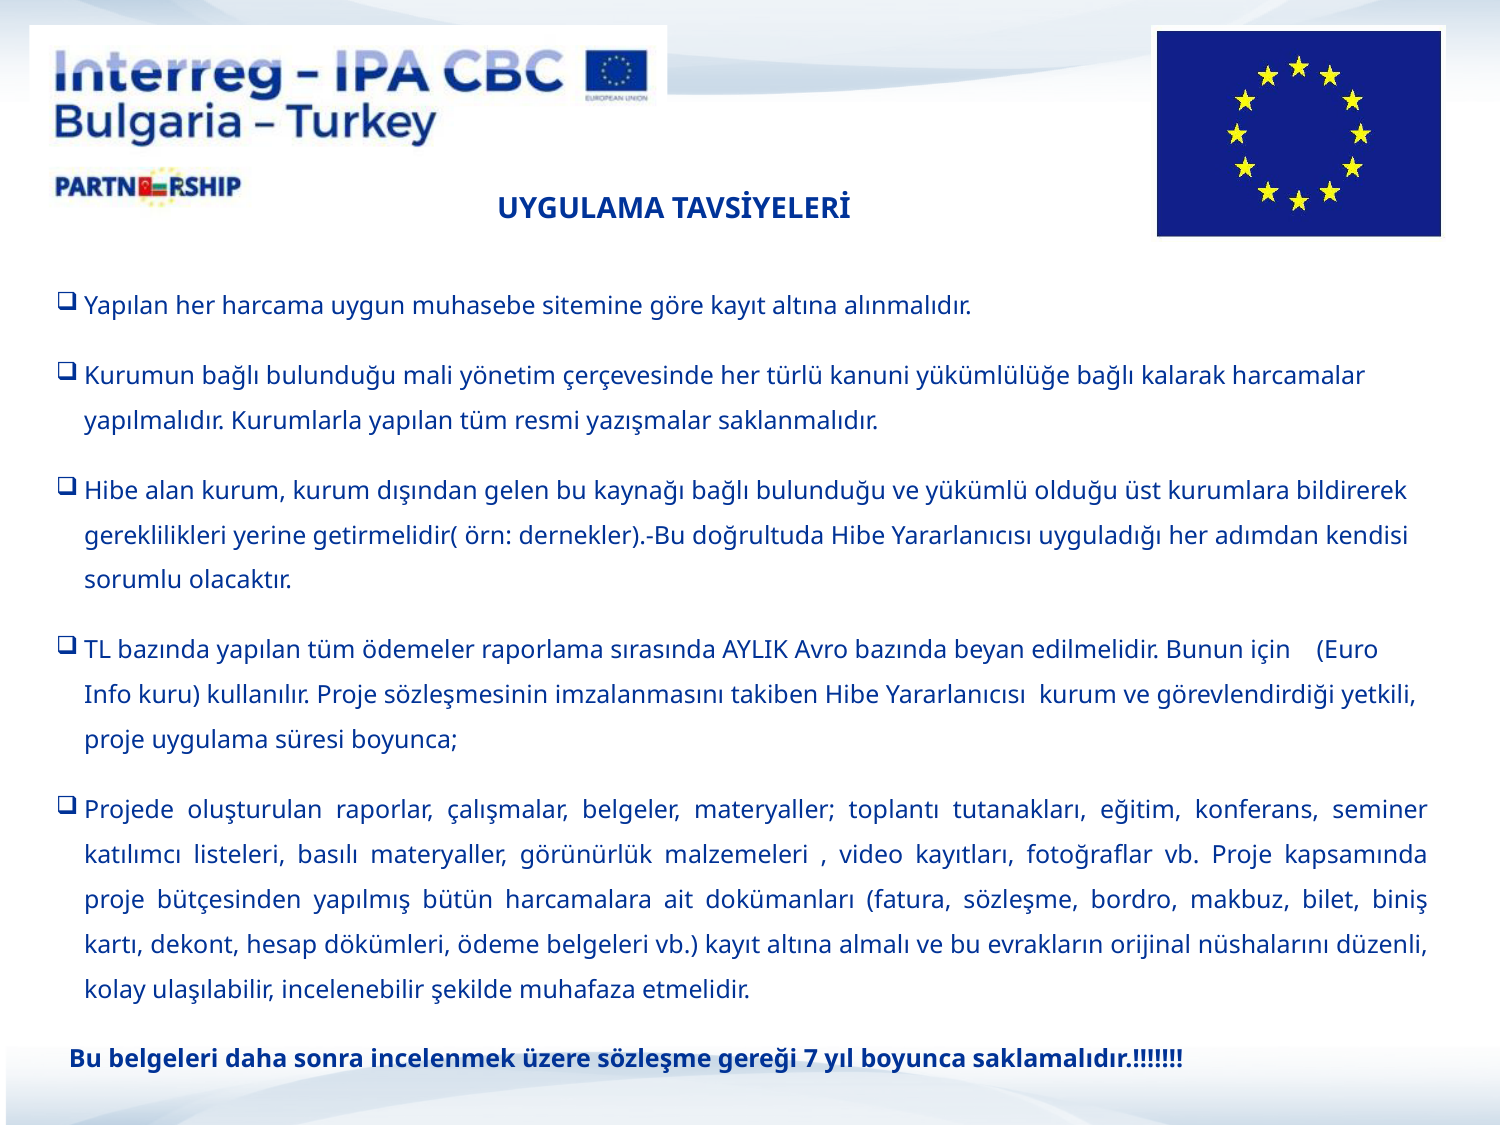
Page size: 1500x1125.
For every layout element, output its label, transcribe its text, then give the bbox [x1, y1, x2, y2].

text_box Yapılan her harcama uygun muhasebe sitemine göre kayıt altına alınmalıdır. Kurumun bağlı bulunduğu mali yönetim çerçevesinde her türlü kanuni yükümlülüğe bağlı kalarak harcamalar yapılmalıdır. Kurumlarla yapılan tüm resmi yazışmalar saklanmalıdır. Hibe alan kurum, kurum dışından gelen bu kaynağı bağlı bulunduğu ve yükümlü olduğu üst kurumlara bildirerek gereklilikleri yerine getirmelidir( örn: dernekler).-Bu doğrultuda Hibe Yararlanıcısı uyguladığı her adımdan kendisi sorumlu olacaktır. TL bazında yapılan tüm ödemeler raporlama sırasında AYLIK Avro bazında beyan edilmelidir. Bunun için (Euro Info kuru) kullanılır. Proje sözleşmesinin imzalanmasını takiben Hibe Yararlanıcısı kurum ve görevlendirdiği yetkili, proje uygulama süresi boyunca; Projede oluşturulan raporlar, çalışmalar, belgeler, materyaller; toplantı tutanakları, eğitim, konferans, seminer katılımcı listeleri, basılı materyaller, görünürlük malzemeleri , video kayıtları, fotoğraflar vb. Proje kapsamında proje bütçesinden yapılmış bütün harcamalara ait dokümanları (fatura, sözleşme, bordro, makbuz, bilet, biniş kartı, dekont, hesap dökümleri, ödeme belgeleri vb.) kayıt altına almalı ve bu evrakların orijinal nüshalarını düzenli, kolay ulaşılabilir, incelenebilir şekilde muhafaza etmelidir. Bu belgeleri daha sonra incelenmek üzere sözleşme gereği 7 yıl boyunca saklamalıdır.!!!!!!! [41, 267, 1446, 1046]
text_box Uygulama tavsiyeleri [407, 182, 1151, 232]
picture [0, 0, 1500, 242]
picture [5, 1046, 1500, 1125]
